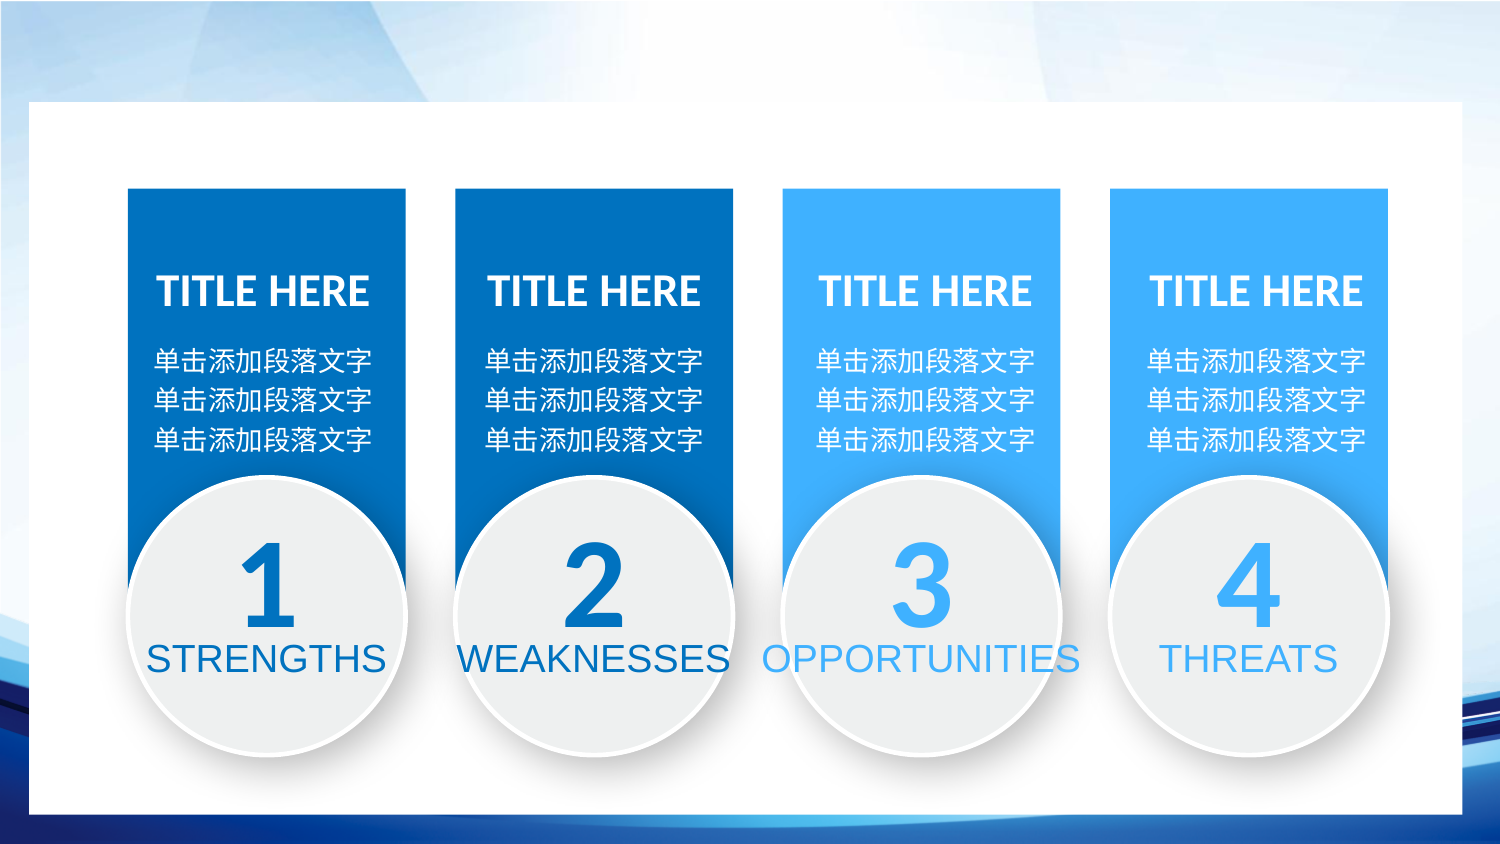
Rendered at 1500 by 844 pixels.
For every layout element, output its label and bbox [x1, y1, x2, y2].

text_box [1109, 188, 1416, 700]
text_box [1109, 477, 1388, 756]
text_box [454, 188, 754, 700]
text_box [777, 477, 1066, 756]
text_box [782, 188, 1085, 700]
picture [0, 2, 1500, 844]
text_box [127, 477, 406, 756]
text_box [127, 188, 423, 700]
text_box [454, 477, 734, 756]
